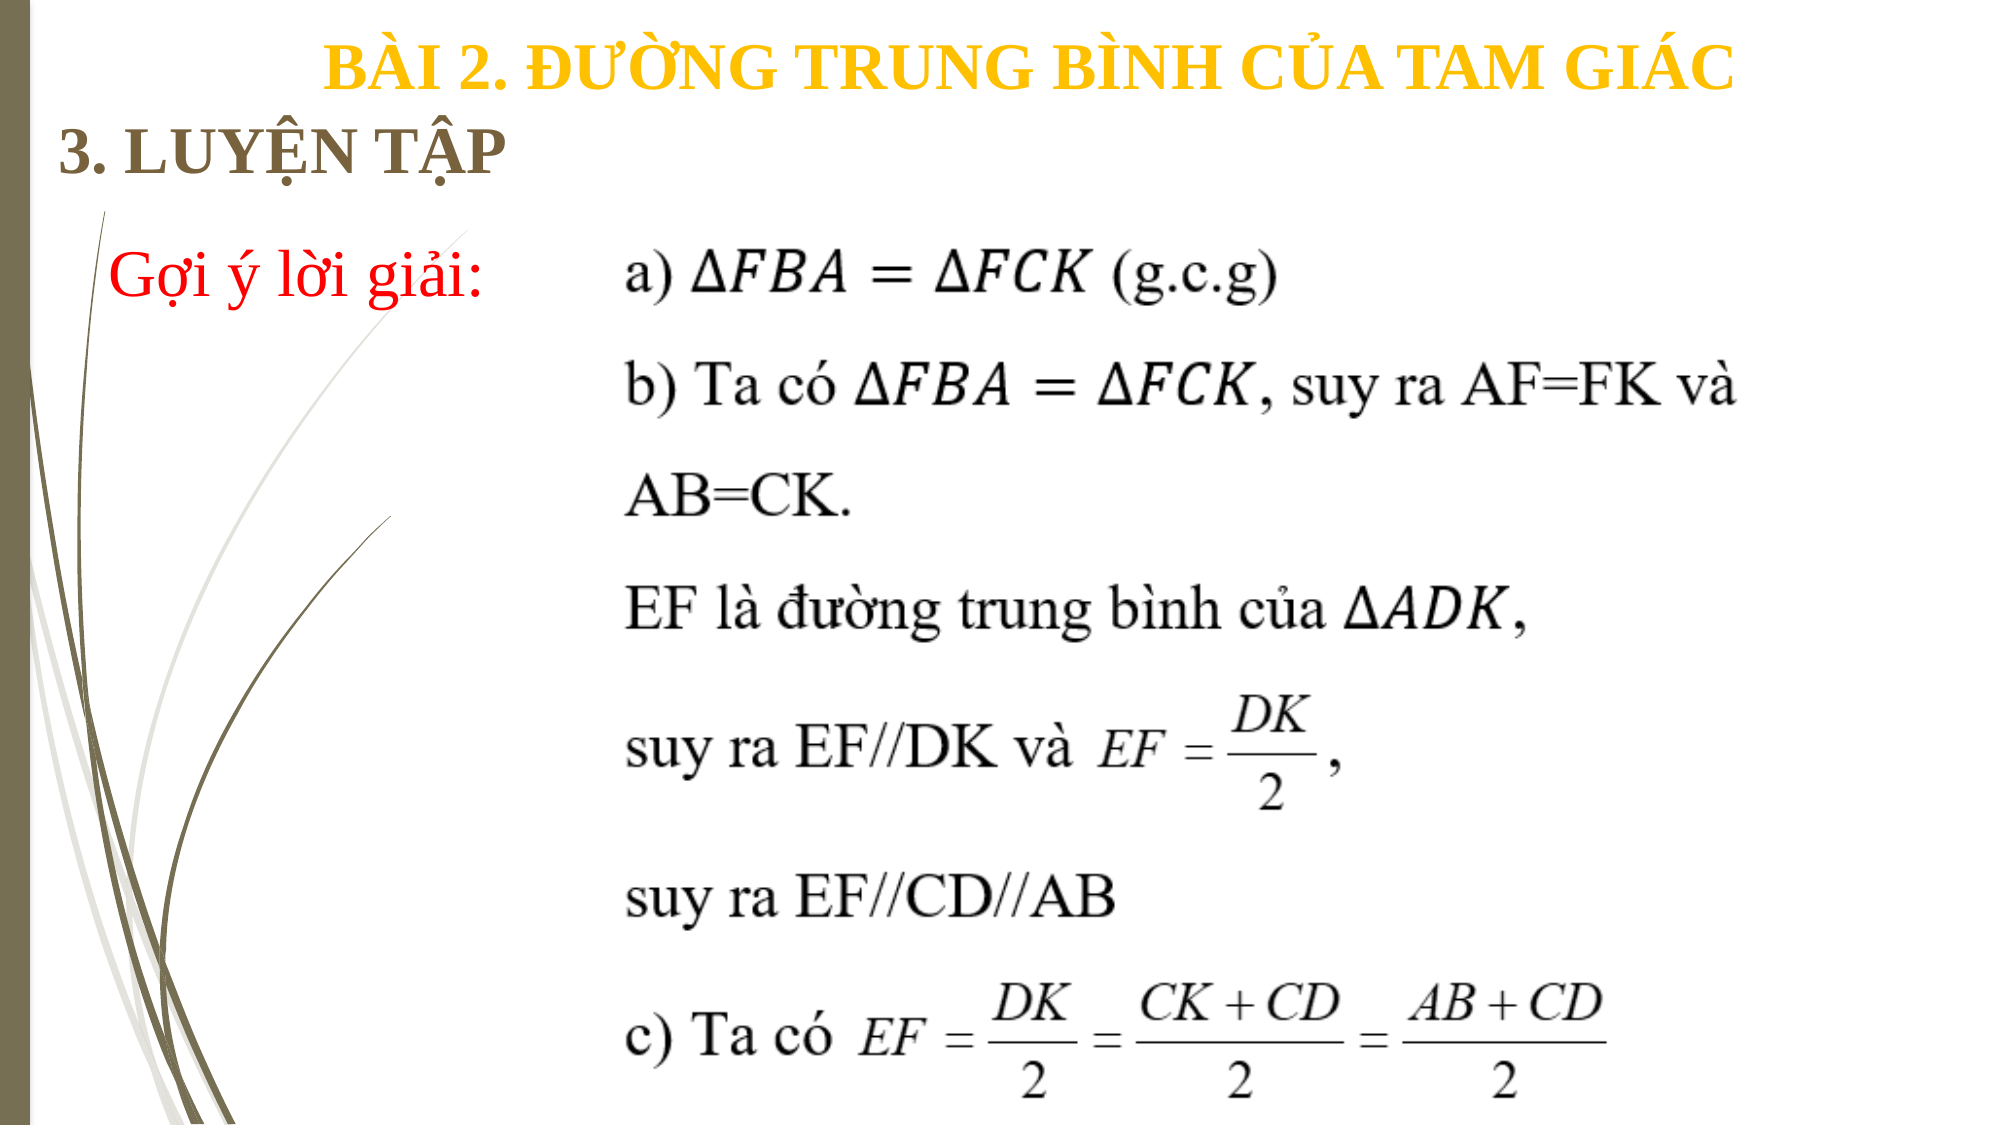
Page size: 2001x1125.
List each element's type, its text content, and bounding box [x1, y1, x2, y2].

picture [614, 232, 1789, 1111]
text_box Gợi ý lời giải: [93, 222, 717, 318]
text_box 3. LUYỆN TẬP [43, 99, 1555, 195]
text_box BÀI 2. ĐƯỜNG TRUNG BÌNH CỦA TAM GIÁC [308, 15, 1789, 110]
